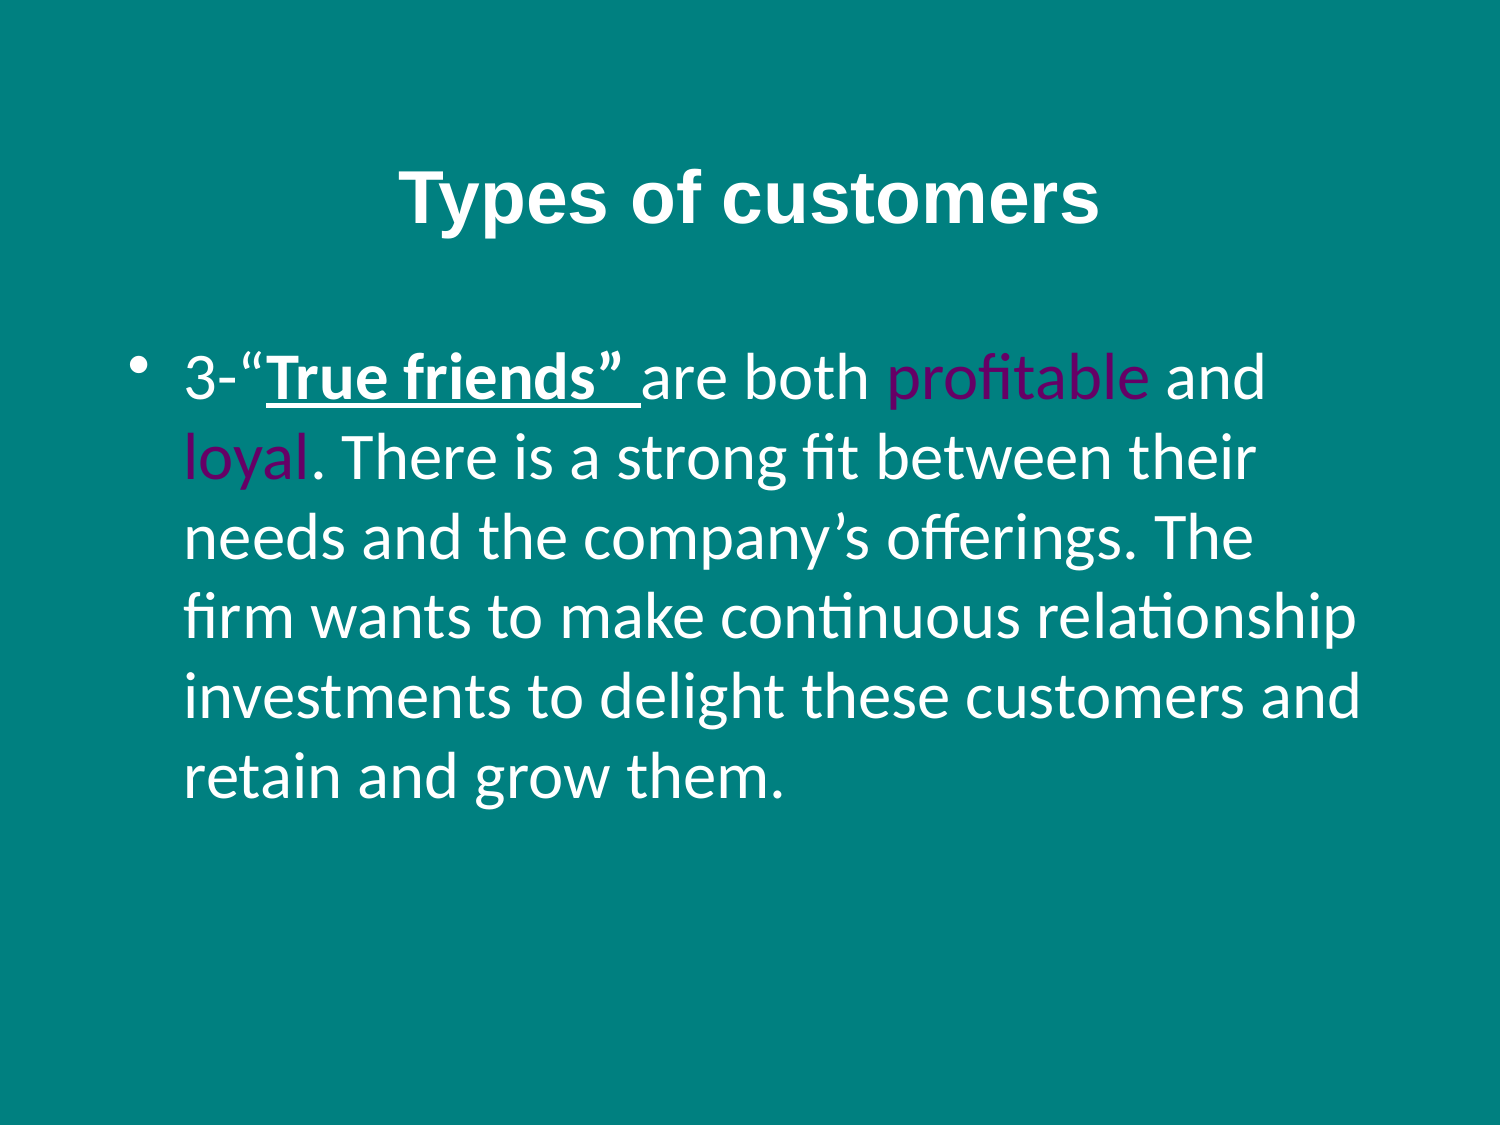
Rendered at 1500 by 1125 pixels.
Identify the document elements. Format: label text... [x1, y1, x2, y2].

list 3-“True friends” are both profitable and loyal. There is a strong fit between their needs and the company’s offerings. The firm wants to make continuous relationship investments to delight these customers and retain and grow them. [112, 324, 1388, 1001]
title Types of customers [112, 99, 1388, 288]
